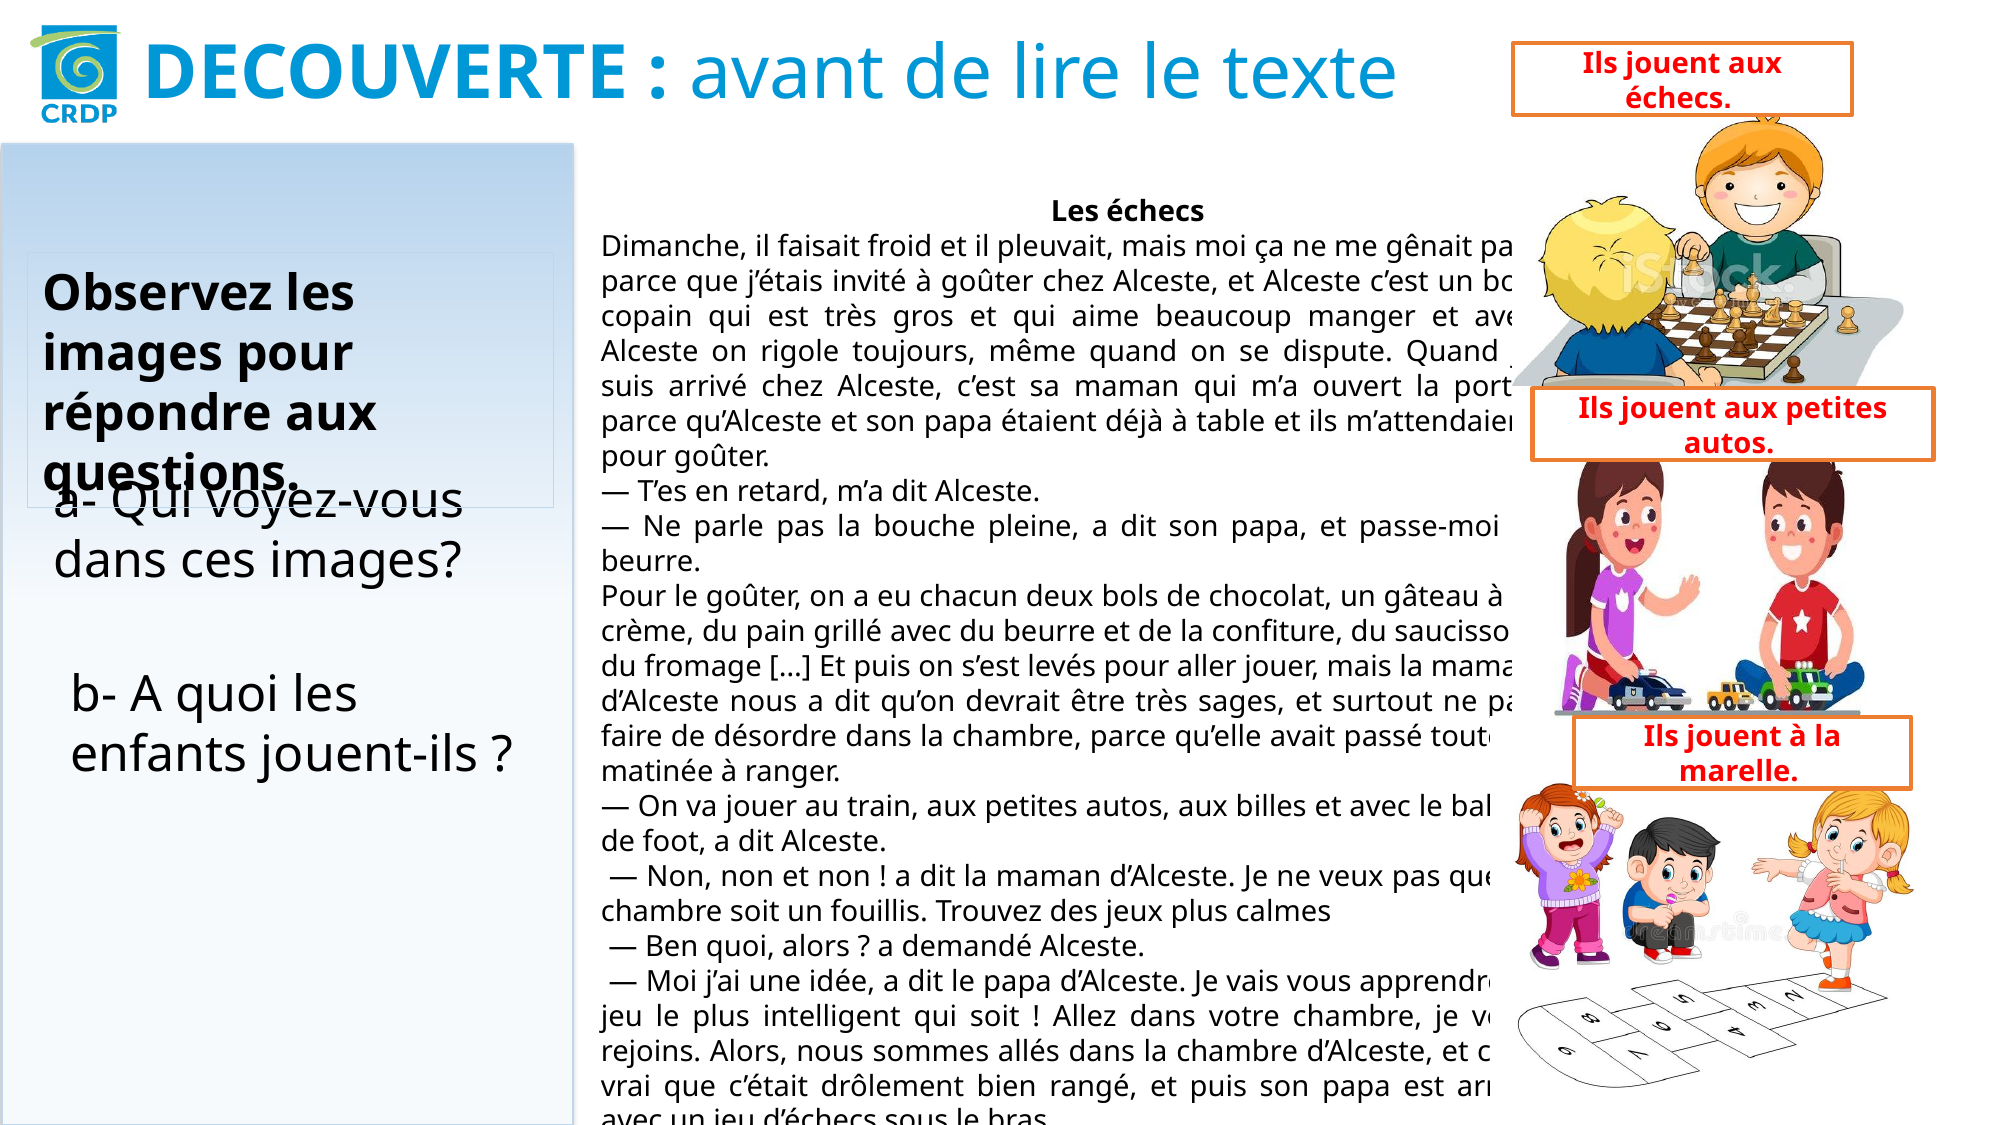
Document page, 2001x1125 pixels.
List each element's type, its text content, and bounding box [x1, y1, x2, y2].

text_box Observez les images pour répondre aux questions. [27, 252, 554, 508]
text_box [585, 113, 1924, 1125]
text_box a- Qui voyez-vous dans ces images? [38, 459, 564, 595]
text_box b- A quoi les enfants jouent-ils ? [55, 653, 538, 802]
text_box DECOUVERTE : avant de lire le texte [128, 18, 1755, 130]
text_box Ils jouent aux petites autos. [1927, 386, 1936, 462]
text_box Ils jouent aux échecs. [1755, 41, 1854, 111]
picture [30, 25, 121, 123]
text_box [1, 143, 574, 1125]
picture [86, 108, 94, 118]
